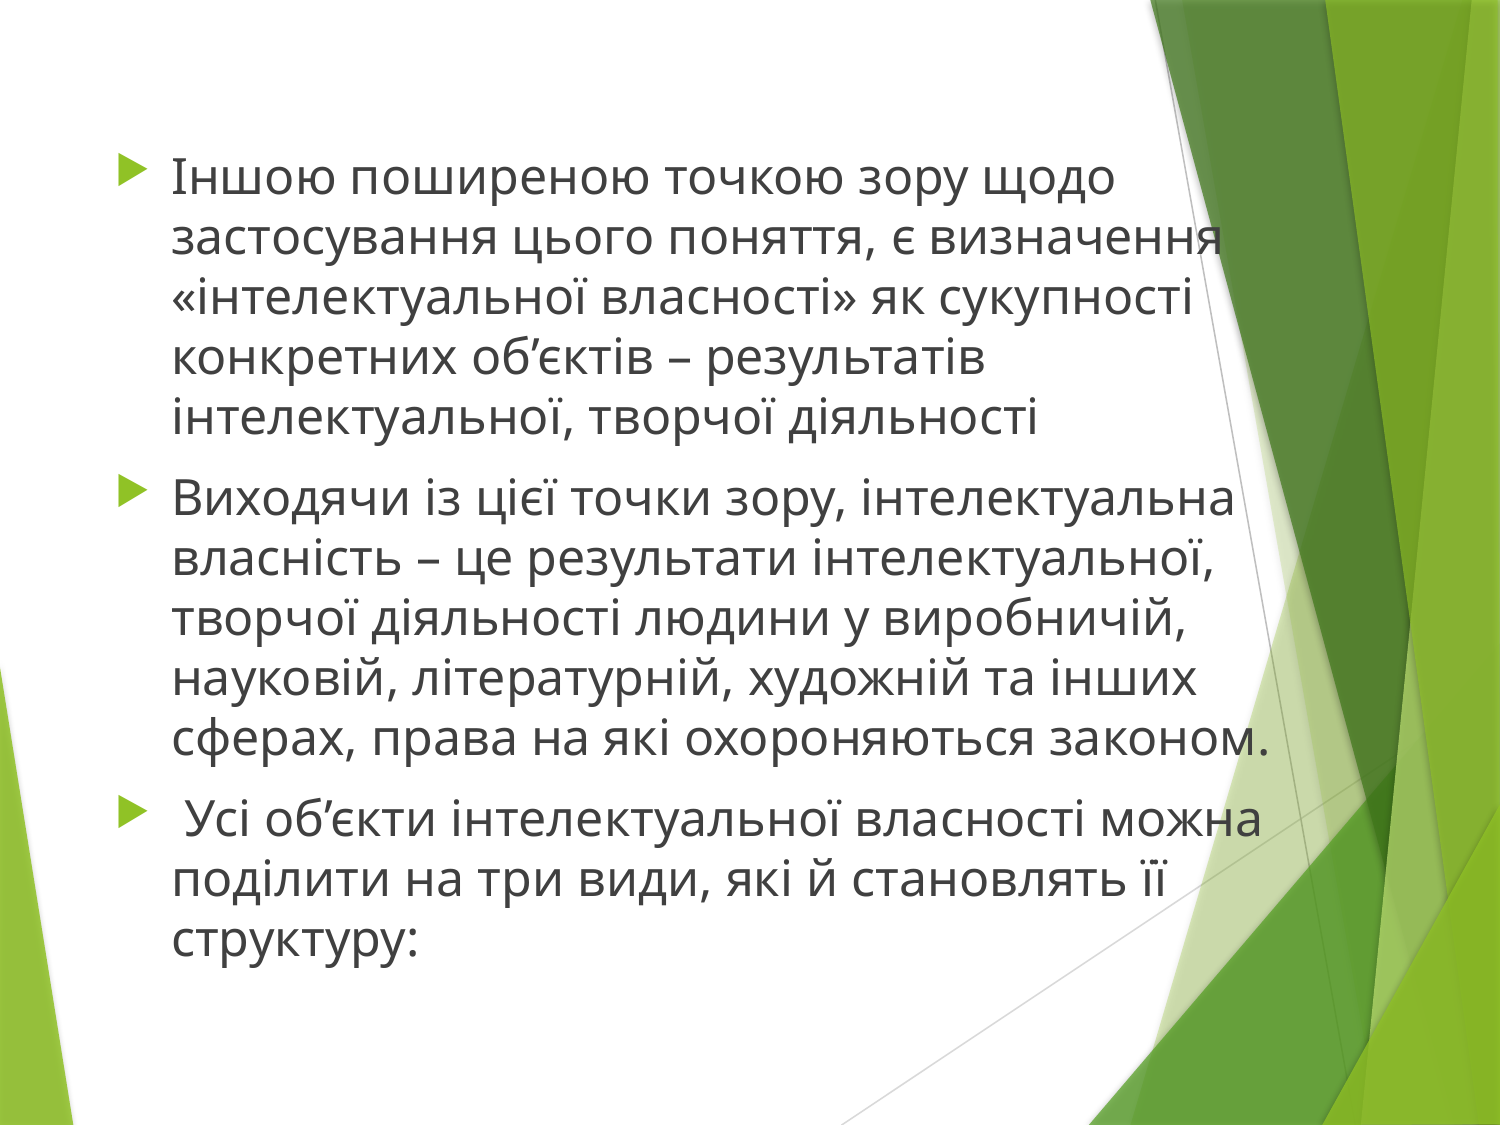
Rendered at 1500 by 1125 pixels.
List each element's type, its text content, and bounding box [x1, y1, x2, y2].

list Іншою поширеною точкою зору щодо застосування цього поняття, є визначення «інтелектуальної власності» як сукупності конкретних об’єктів – результатів інтелектуальної, творчої діяльності Виходячи із цієї точки зору, інтелектуальна власність – це результати інтелектуальної, творчої діяльності людини у виробничій, науковій, літературній, художній та інших сферах, права на які охороняються законом. Усі об’єкти інтелектуальної власності можна поділити на три види, які й становлять її структуру: [99, 137, 1376, 991]
